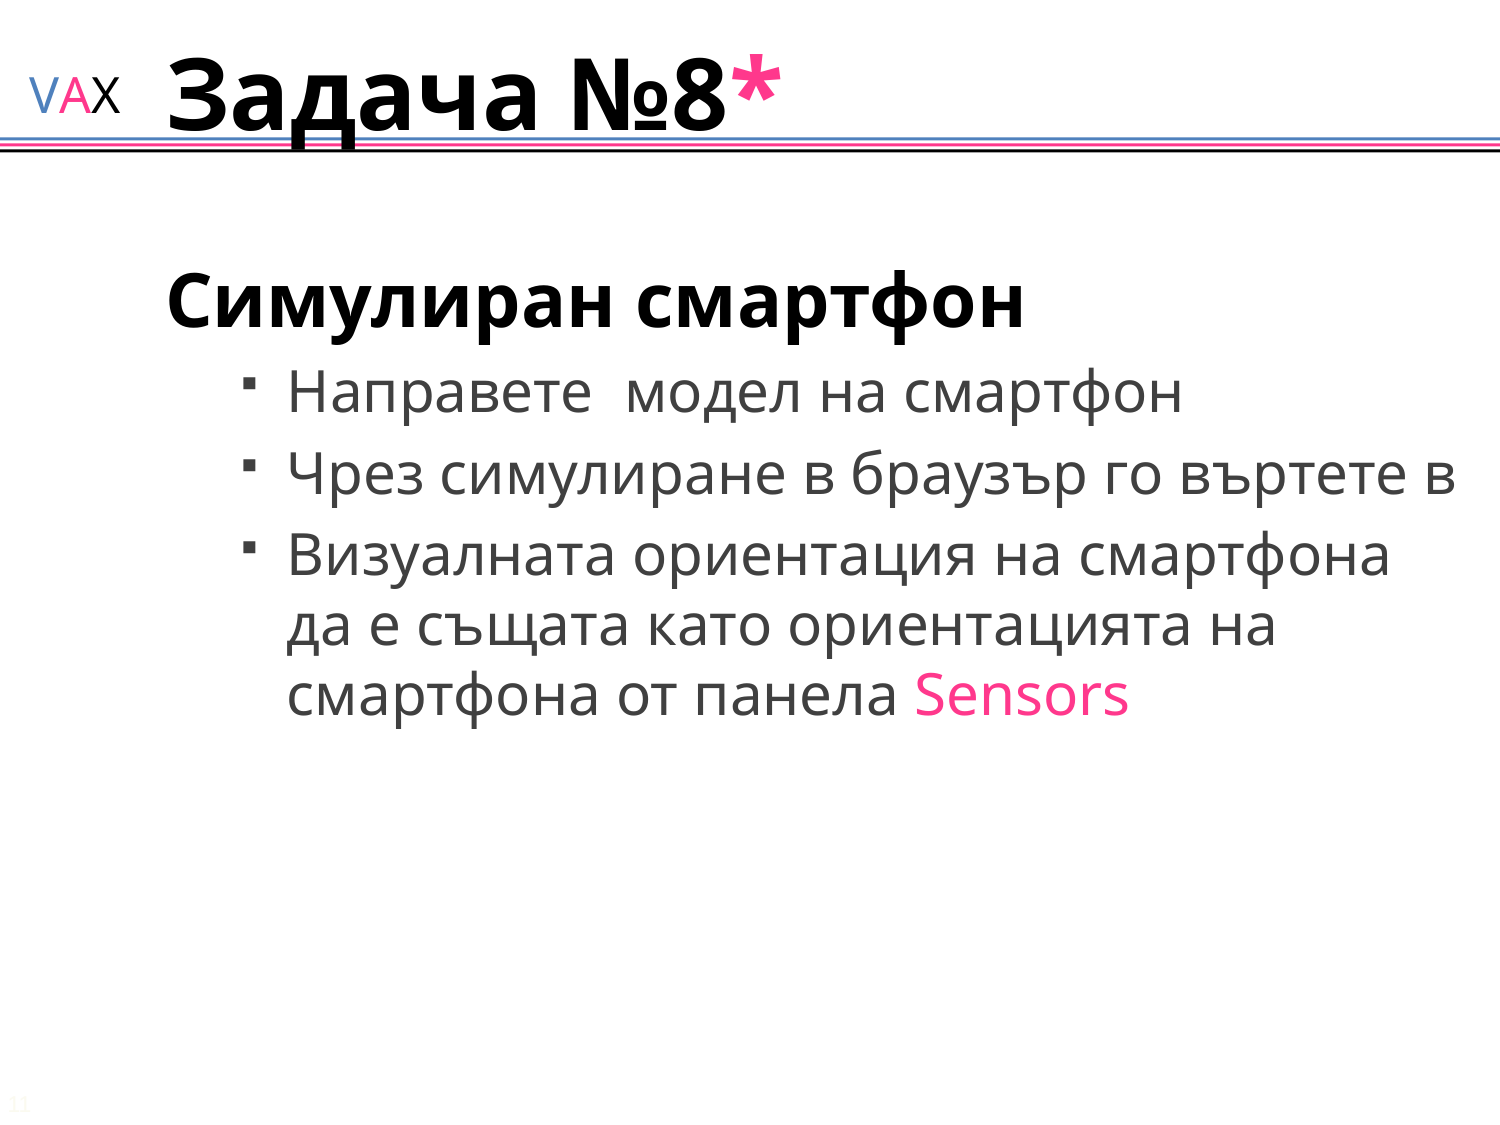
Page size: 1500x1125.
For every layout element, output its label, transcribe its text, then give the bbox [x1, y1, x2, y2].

title Задача №8* [0, 37, 1500, 144]
